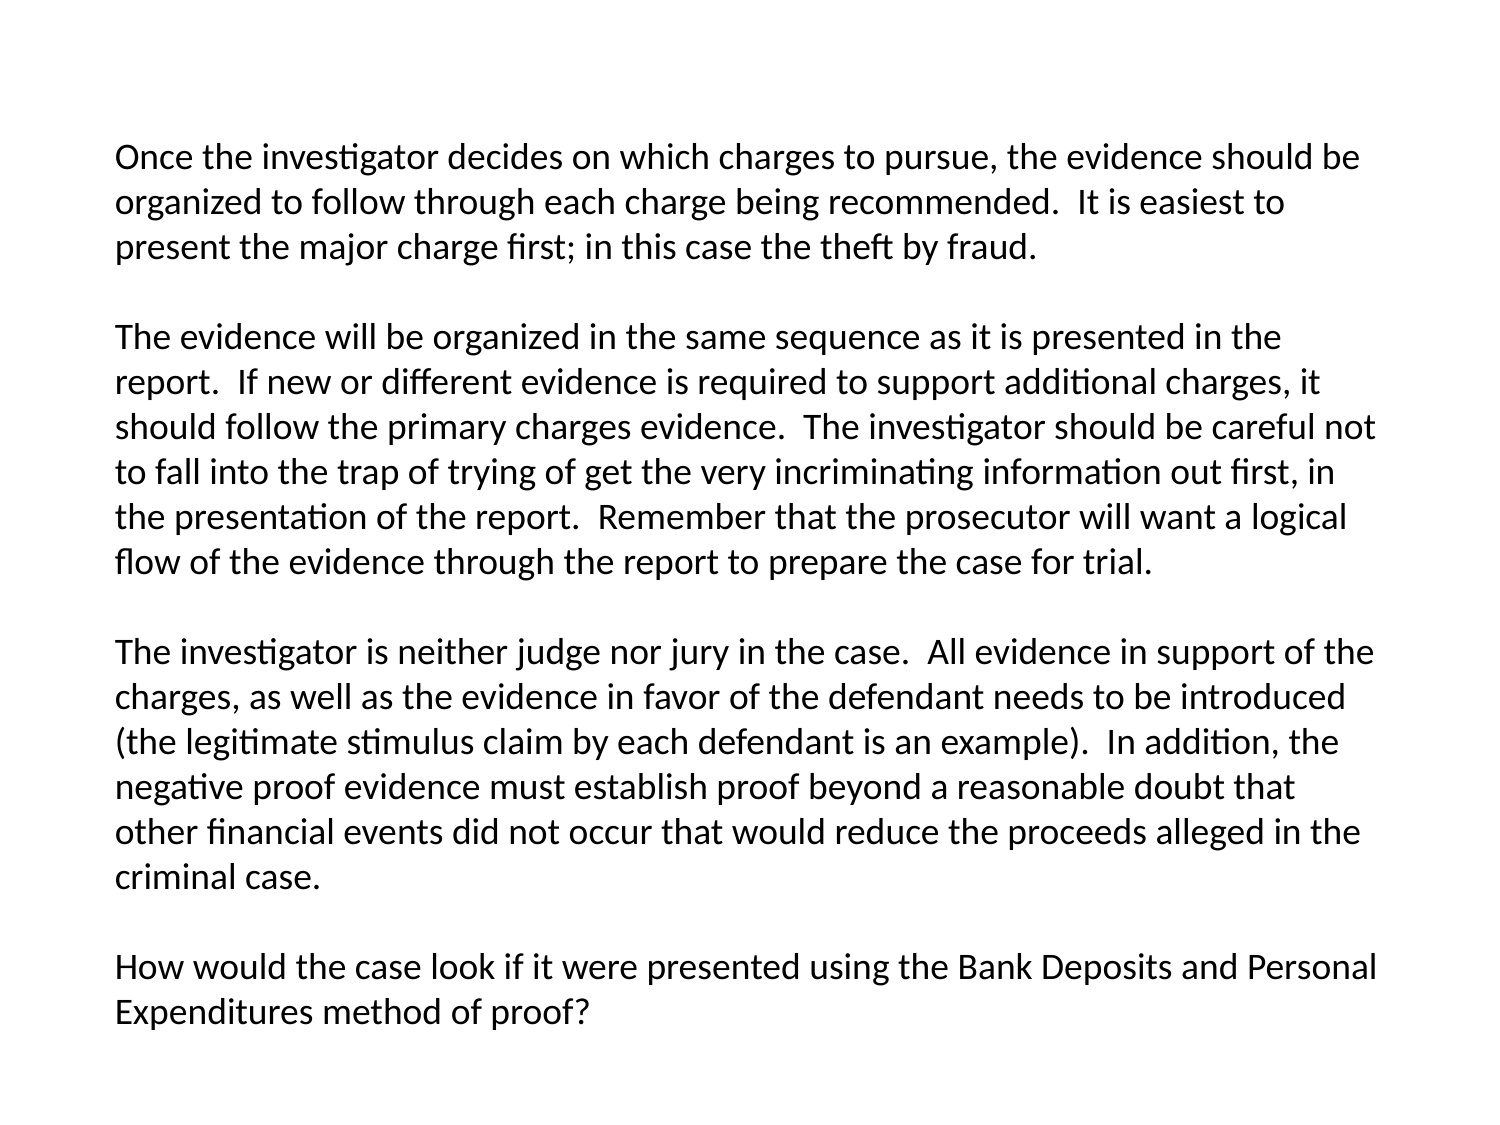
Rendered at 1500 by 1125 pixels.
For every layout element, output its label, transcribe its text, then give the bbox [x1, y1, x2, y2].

text_box Once the investigator decides on which charges to pursue, the evidence should be organized to follow through each charge being recommended. It is easiest to present the major charge first; in this case the theft by fraud. The evidence will be organized in the same sequence as it is presented in the report. If new or different evidence is required to support additional charges, it should follow the primary charges evidence. The investigator should be careful not to fall into the trap of trying of get the very incriminating information out first, in the presentation of the report. Remember that the prosecutor will want a logical flow of the evidence through the report to prepare the case for trial. The investigator is neither judge nor jury in the case. All evidence in support of the charges, as well as the evidence in favor of the defendant needs to be introduced (the legitimate stimulus claim by each defendant is an example). In addition, the negative proof evidence must establish proof beyond a reasonable doubt that other financial events did not occur that would reduce the proceeds alleged in the criminal case. How would the case look if it were presented using the Bank Deposits and Personal Expenditures method of proof? [99, 124, 1400, 1040]
